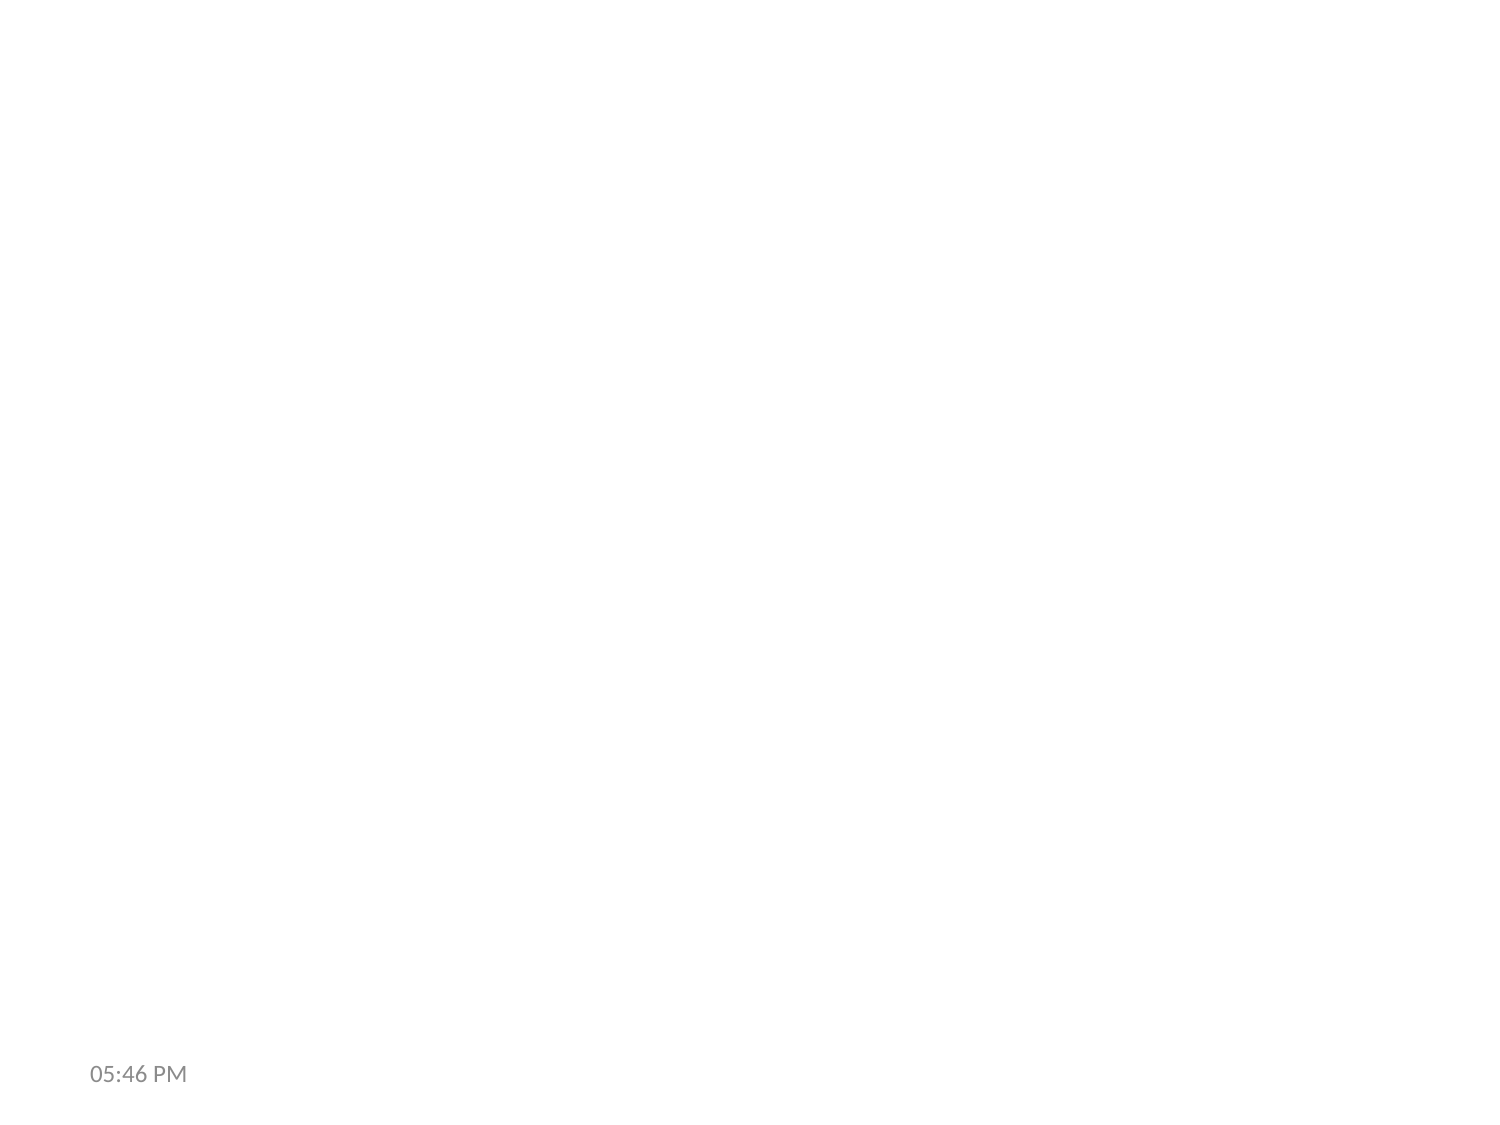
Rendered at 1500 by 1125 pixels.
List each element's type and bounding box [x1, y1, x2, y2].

slide_number [75, 1042, 425, 1103]
